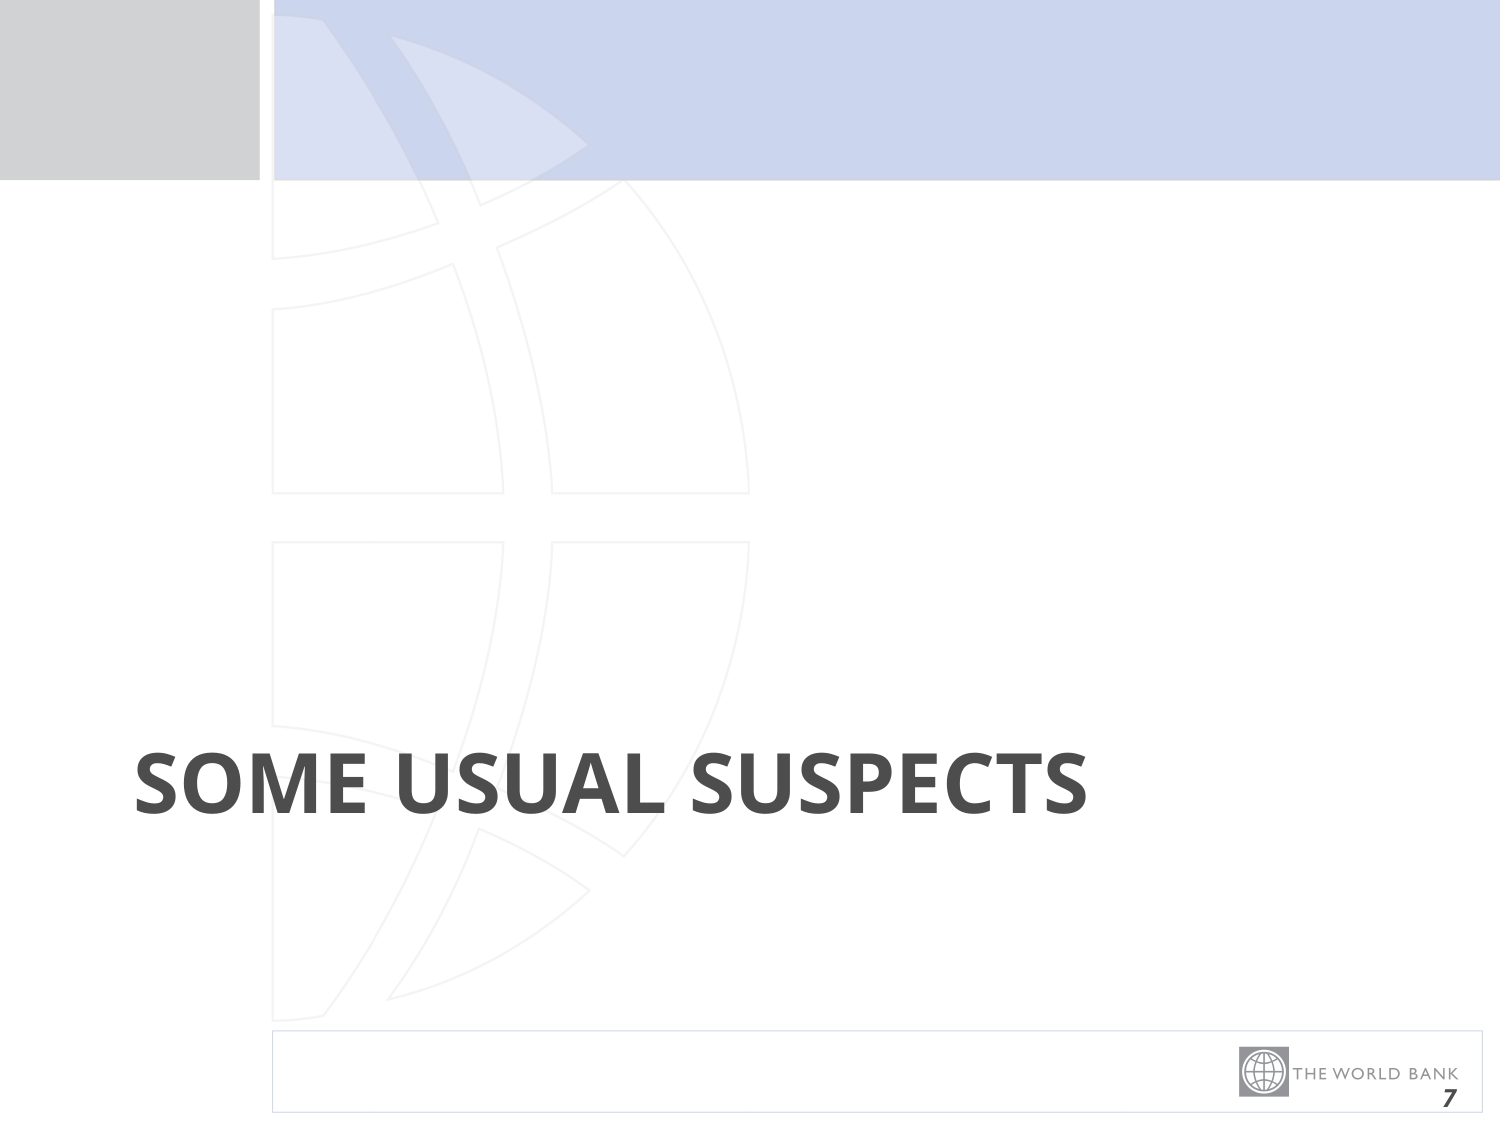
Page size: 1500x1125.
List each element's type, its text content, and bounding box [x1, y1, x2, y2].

picture [0, 0, 1500, 1125]
title SOME USUAL SUSPECTS [118, 722, 1394, 947]
